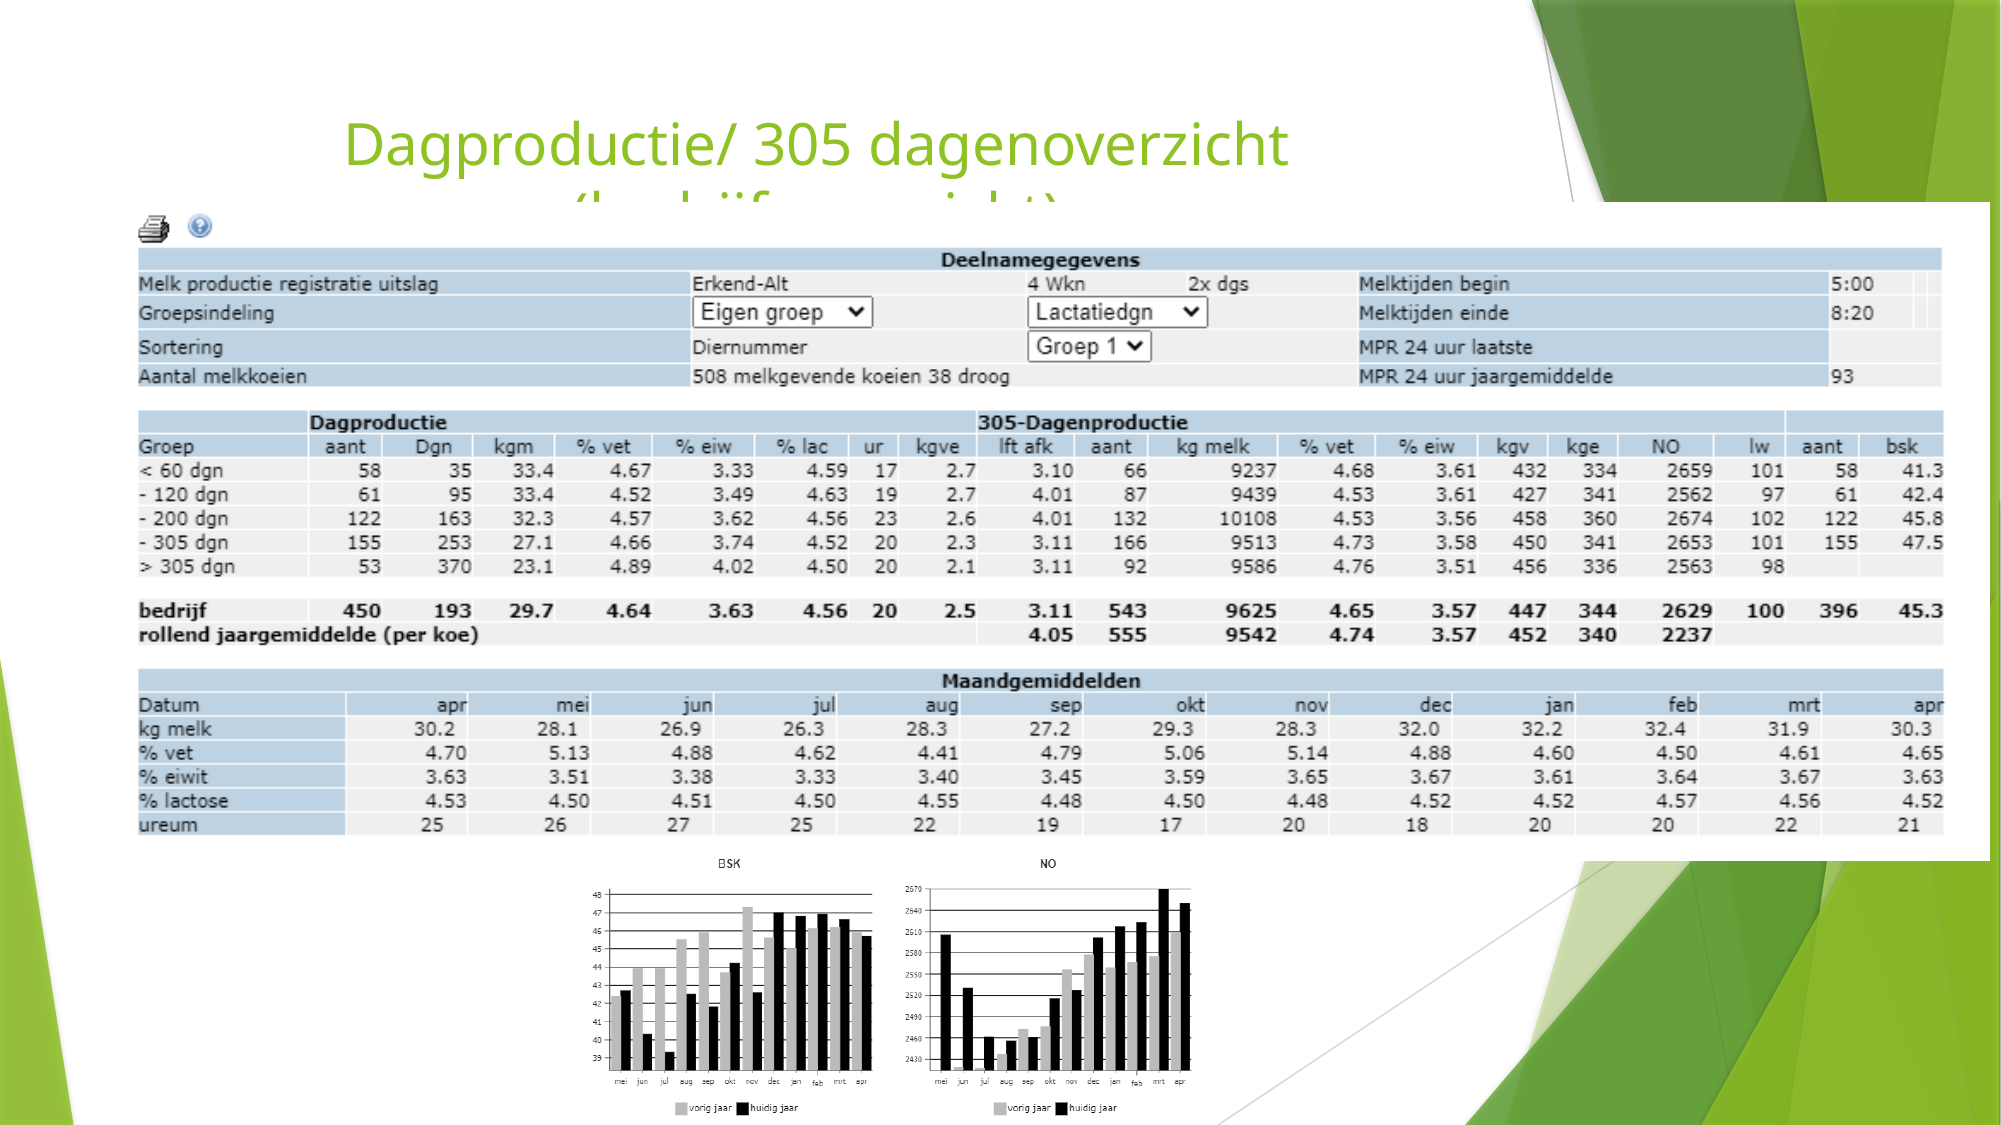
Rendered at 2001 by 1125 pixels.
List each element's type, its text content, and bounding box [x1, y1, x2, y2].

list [136, 202, 1991, 862]
picture [577, 854, 1218, 1125]
title Dagproductie/ 305 dagenoverzicht (bedrijfsoverzicht) [111, 99, 1522, 317]
